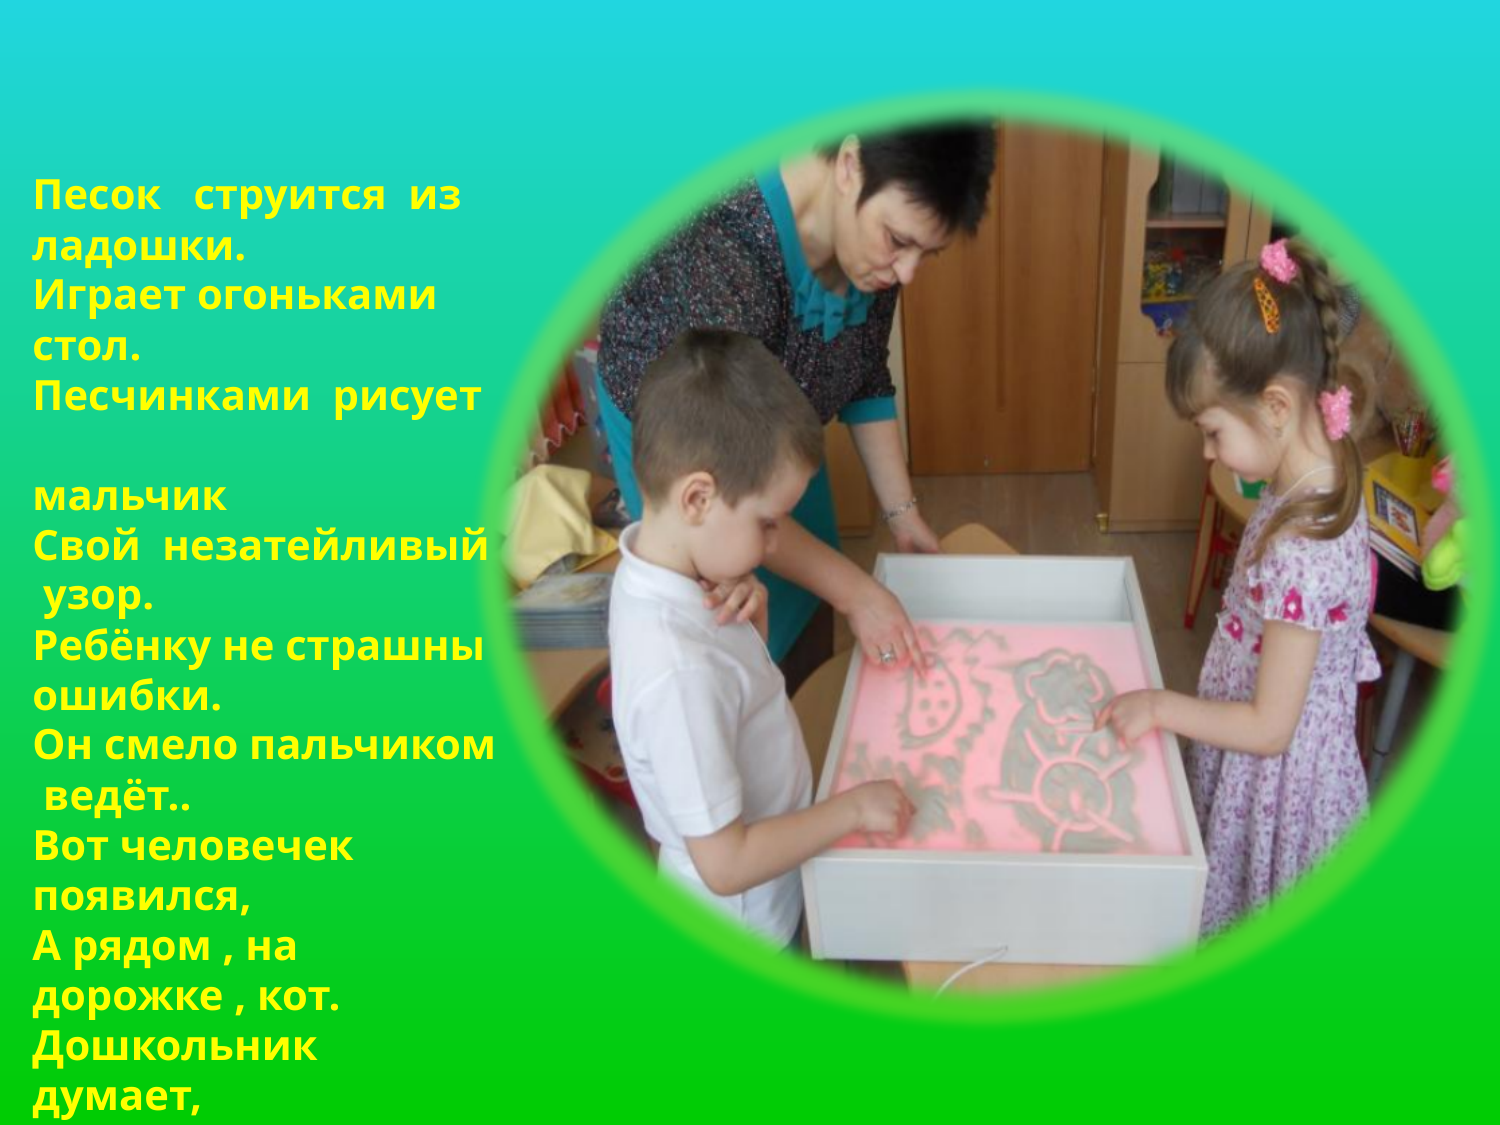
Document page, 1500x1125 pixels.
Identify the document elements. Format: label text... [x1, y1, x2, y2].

text_box Песок струится из ладошки. Играет огоньками стол. Песчинками рисует мальчик Свой незатейливый узор. Ребёнку не страшны ошибки. Он смело пальчиком ведёт.. Вот человечек появился, А рядом , на дорожке , кот. Дошкольник думает, воображает. А светостол его мечты осуществляет. [17, 160, 514, 1125]
picture [489, 101, 1483, 1012]
